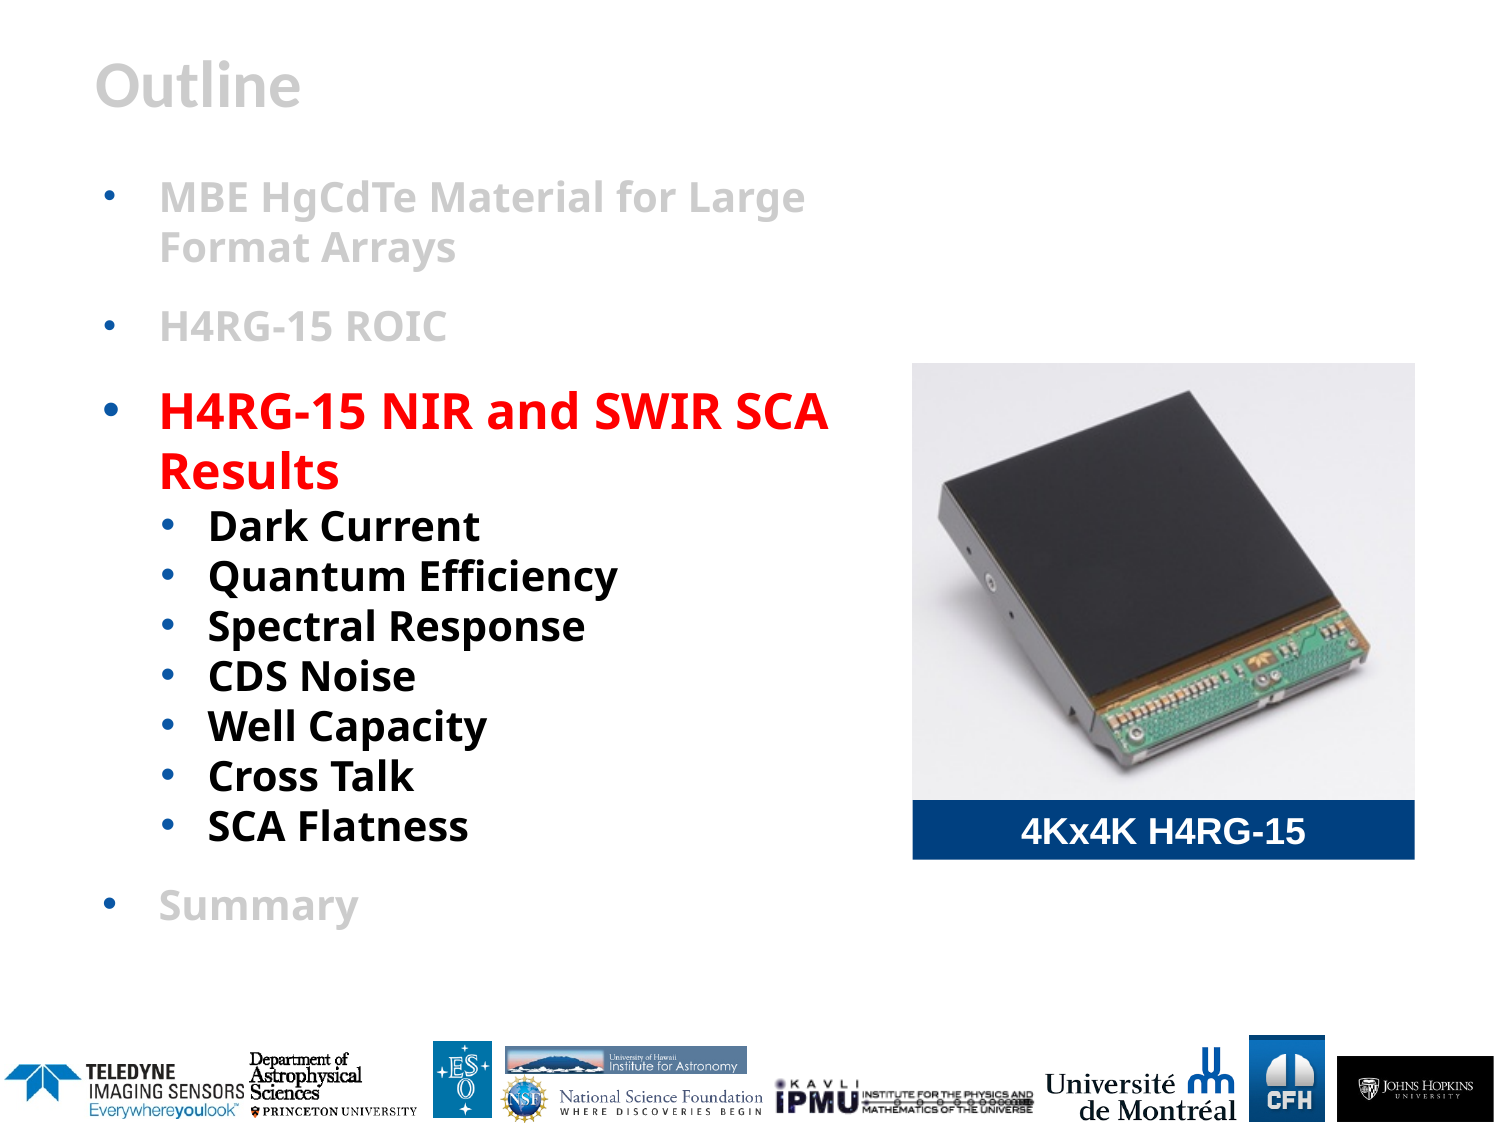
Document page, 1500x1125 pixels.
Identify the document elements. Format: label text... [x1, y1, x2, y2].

picture [466, 1055, 473, 1065]
title Outline [87, 24, 1500, 138]
picture [460, 1079, 472, 1084]
picture [912, 363, 1415, 801]
list MBE HgCdTe Material for Large Format Arrays H4RG-15 ROIC H4RG-15 NIR and SWIR SCA Results Dark Current Quantum Efficiency Spectral Response CDS Noise Well Capacity Cross Talk SCA Flatness Summary [87, 162, 963, 1038]
picture [1337, 1056, 1494, 1122]
picture [1249, 1035, 1325, 1122]
picture [249, 1042, 418, 1119]
picture [451, 1058, 455, 1077]
picture [500, 1046, 763, 1123]
picture [460, 1093, 472, 1098]
text_box 4Kx4K H4RG-15 [912, 808, 1415, 860]
picture [767, 1068, 1038, 1125]
picture [4, 1064, 244, 1119]
picture [1041, 1043, 1240, 1124]
